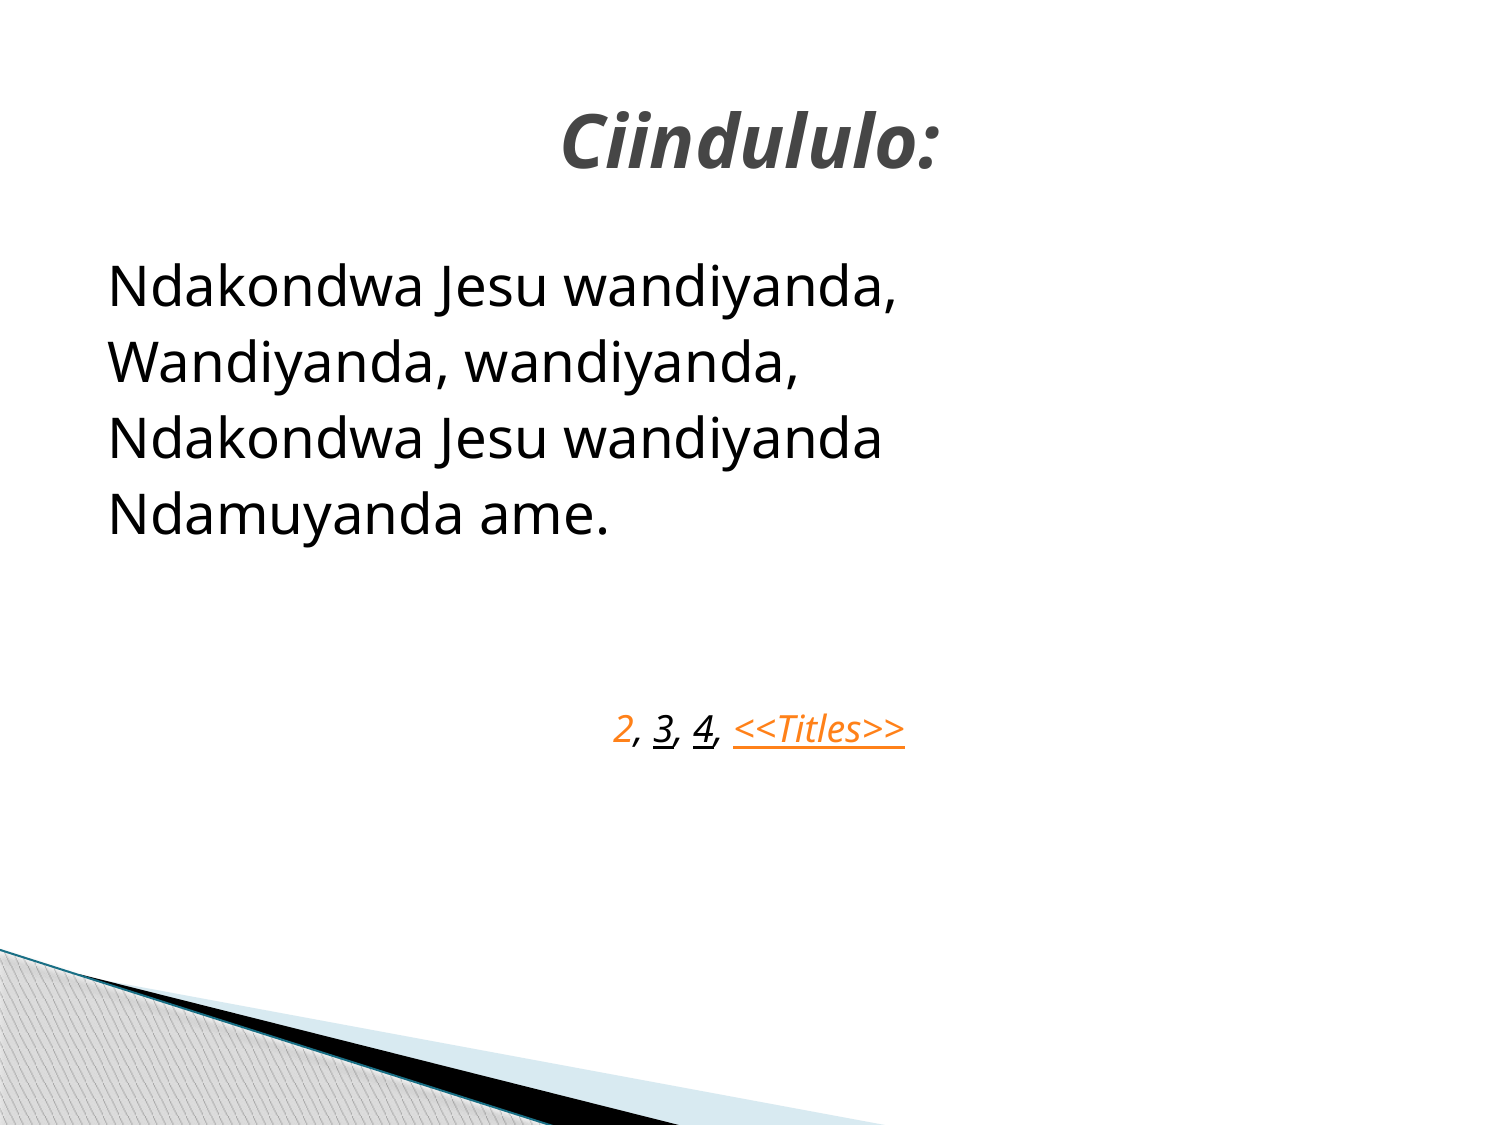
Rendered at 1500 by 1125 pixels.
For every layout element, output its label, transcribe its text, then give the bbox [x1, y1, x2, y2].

title Ciindululo: [75, 45, 1425, 233]
list Ndakondwa Jesu wandiyanda, Wandiyanda, wandiyanda, Ndakondwa Jesu wandiyanda Ndamuyanda ame. 2, 3, 4, <<Titles>> [75, 243, 1425, 986]
